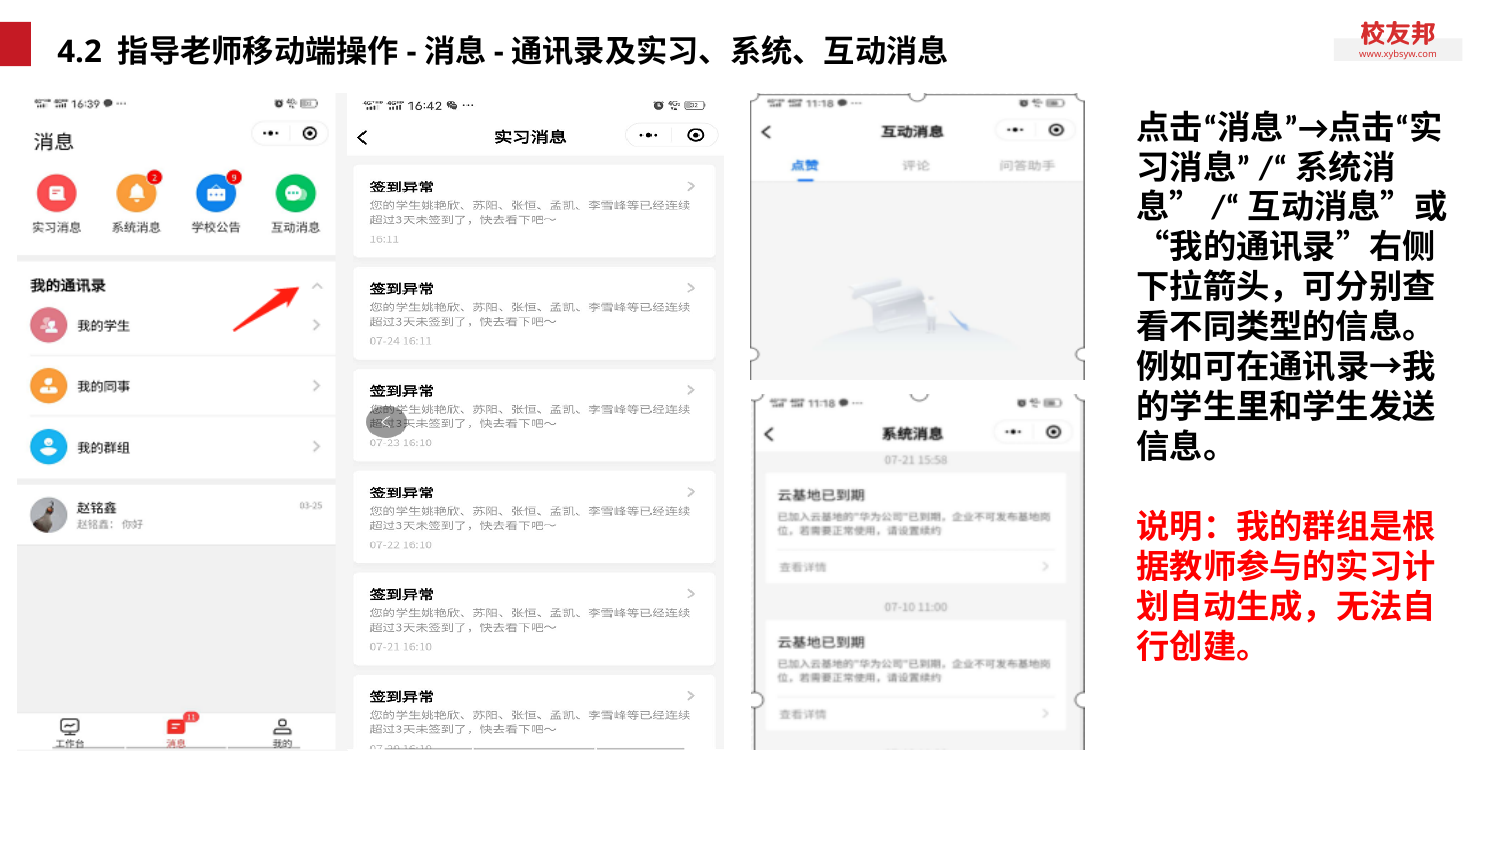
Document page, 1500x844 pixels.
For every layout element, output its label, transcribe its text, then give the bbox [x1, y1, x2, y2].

text_box 点击“消息”→点击“实习消息”/“系统消息”/“互动消息”或“我的通讯录”右侧下拉箭头，可分别查看不同类型的信息。例如可在通讯录→我的学生里和学生发送信息。 说明：我的群组是根据教师参与的实习计划自动生成，无法自行创建。 [1121, 98, 1472, 673]
picture [17, 93, 724, 751]
title 4.2 指导老师移动端操作-消息-通讯录及实习、系统、互动消息 [42, 11, 1037, 77]
picture [751, 394, 1085, 750]
picture [750, 93, 1085, 380]
picture [1361, 21, 1435, 45]
